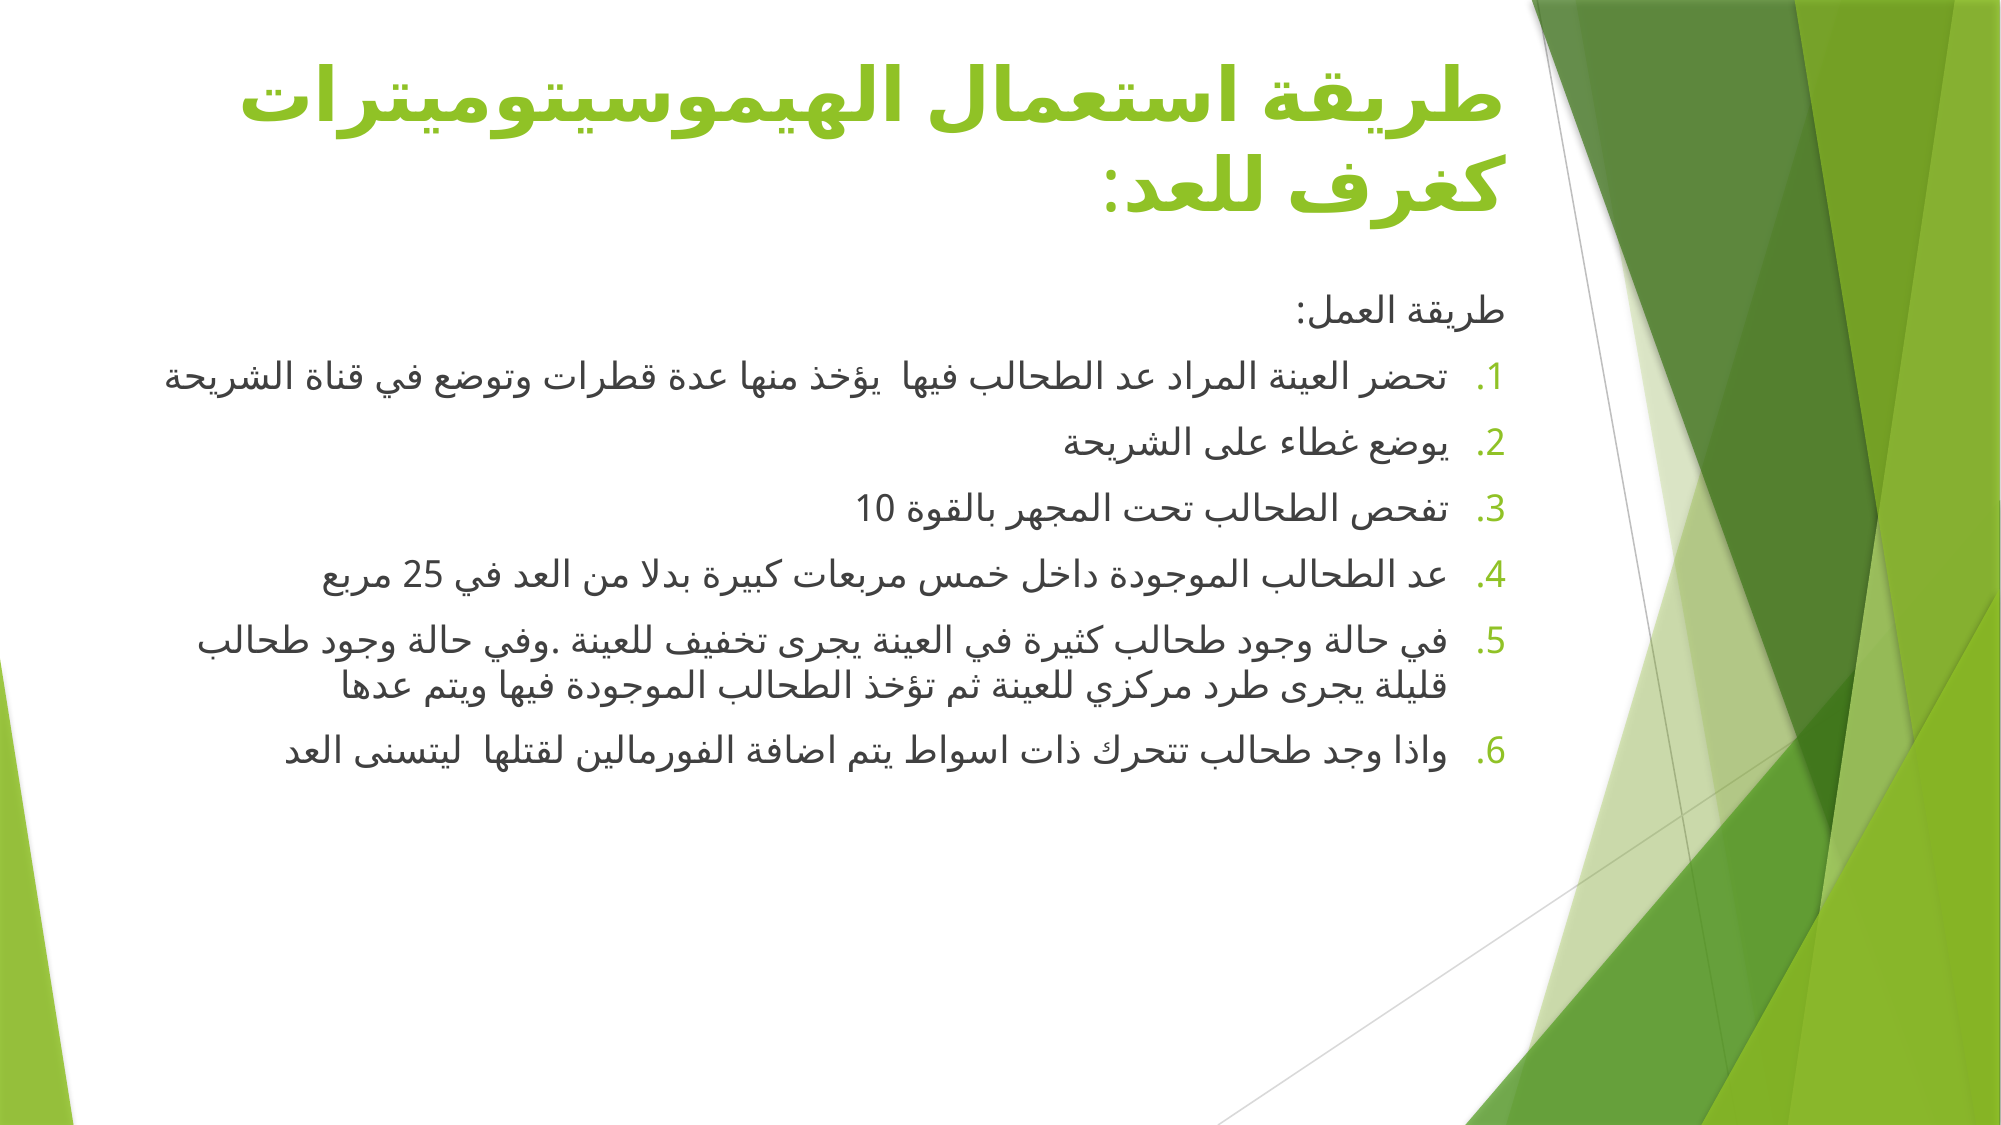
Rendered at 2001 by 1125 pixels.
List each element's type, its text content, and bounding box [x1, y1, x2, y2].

title طريقة استعمال الهيموسيتوميترات كغرف للعد: [111, 38, 1522, 256]
list طريقة العمل: تحضر العينة المراد عد الطحالب فيها يؤخذ منها عدة قطرات وتوضع في قناة الشريحة يوضع غطاء على الشريحة تفحص الطحالب تحت المجهر بالقوة 10 عد الطحالب الموجودة داخل خمس مربعات كبيرة بدلا من العد في 25 مربع في حالة وجود طحالب كثيرة في العينة يجرى تخفيف للعينة .وفي حالة وجود طحالب قليلة يجرى طرد مركزي للعينة ثم تؤخذ الطحالب الموجودة فيها ويتم عدها واذا وجد طحالب تتحرك ذات اسواط يتم اضافة الفورمالين لقتلها ليتسنى العد [111, 278, 1522, 991]
